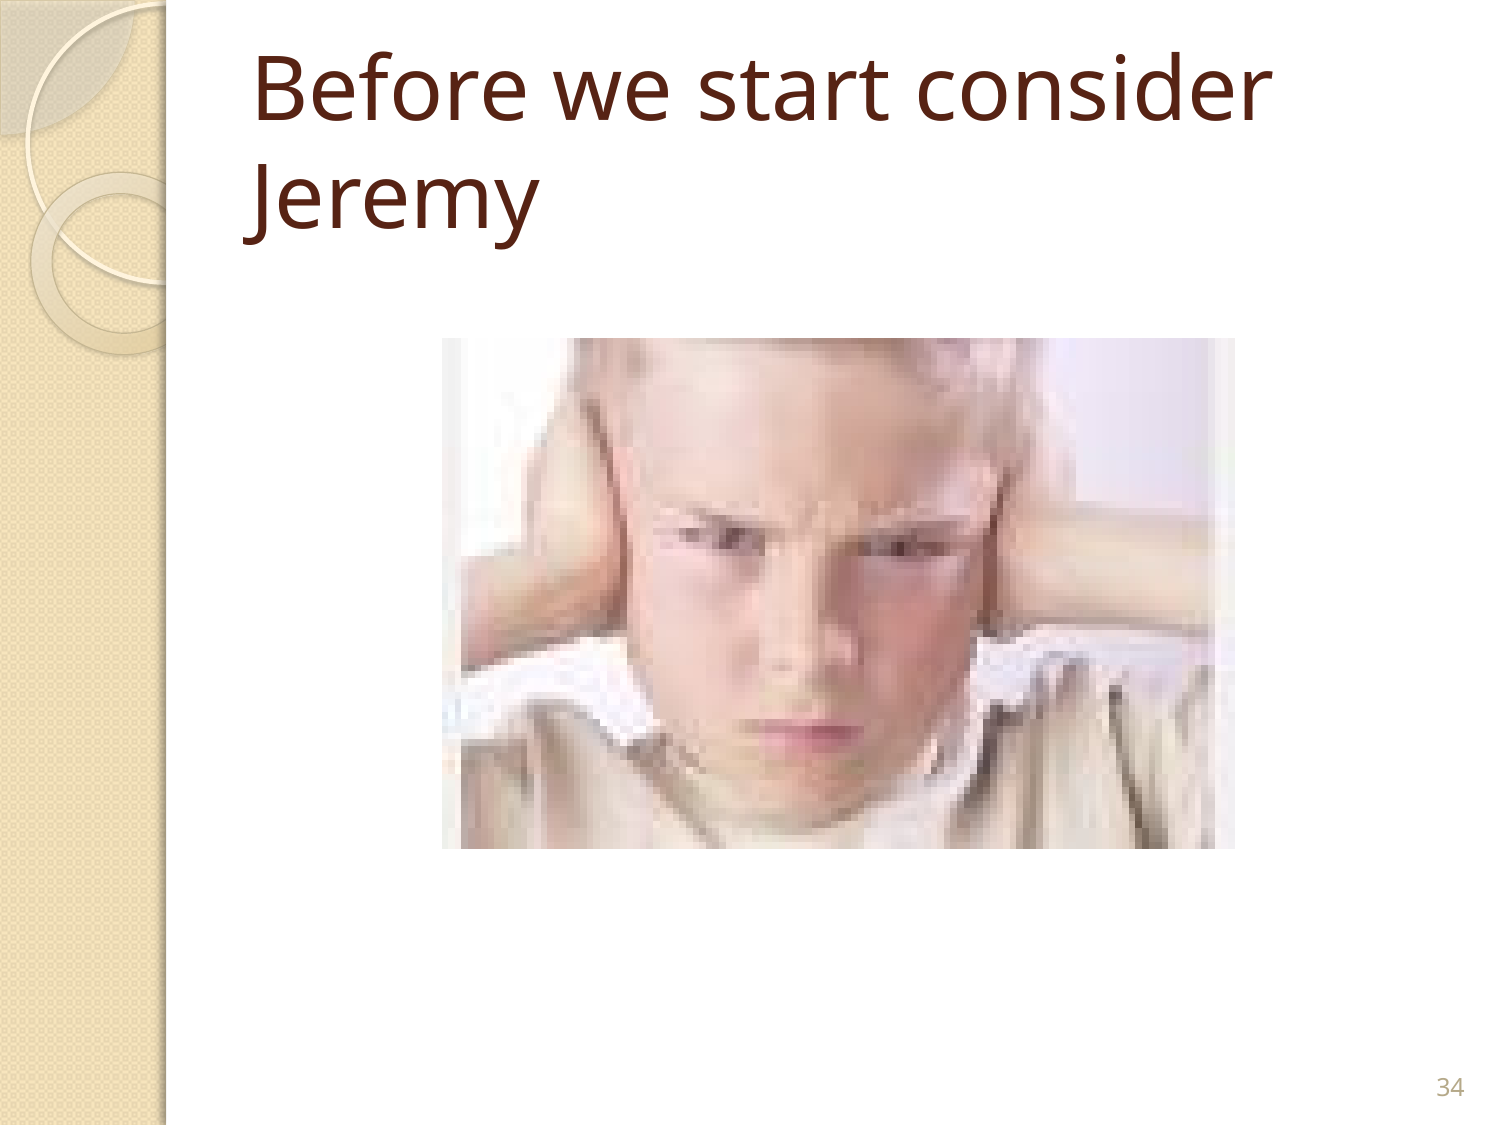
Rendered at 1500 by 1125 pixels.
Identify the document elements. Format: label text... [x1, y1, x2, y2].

slide_number 34 [1413, 1034, 1488, 1113]
title Before we start consider Jeremy [235, 45, 1466, 233]
picture [442, 337, 1235, 849]
